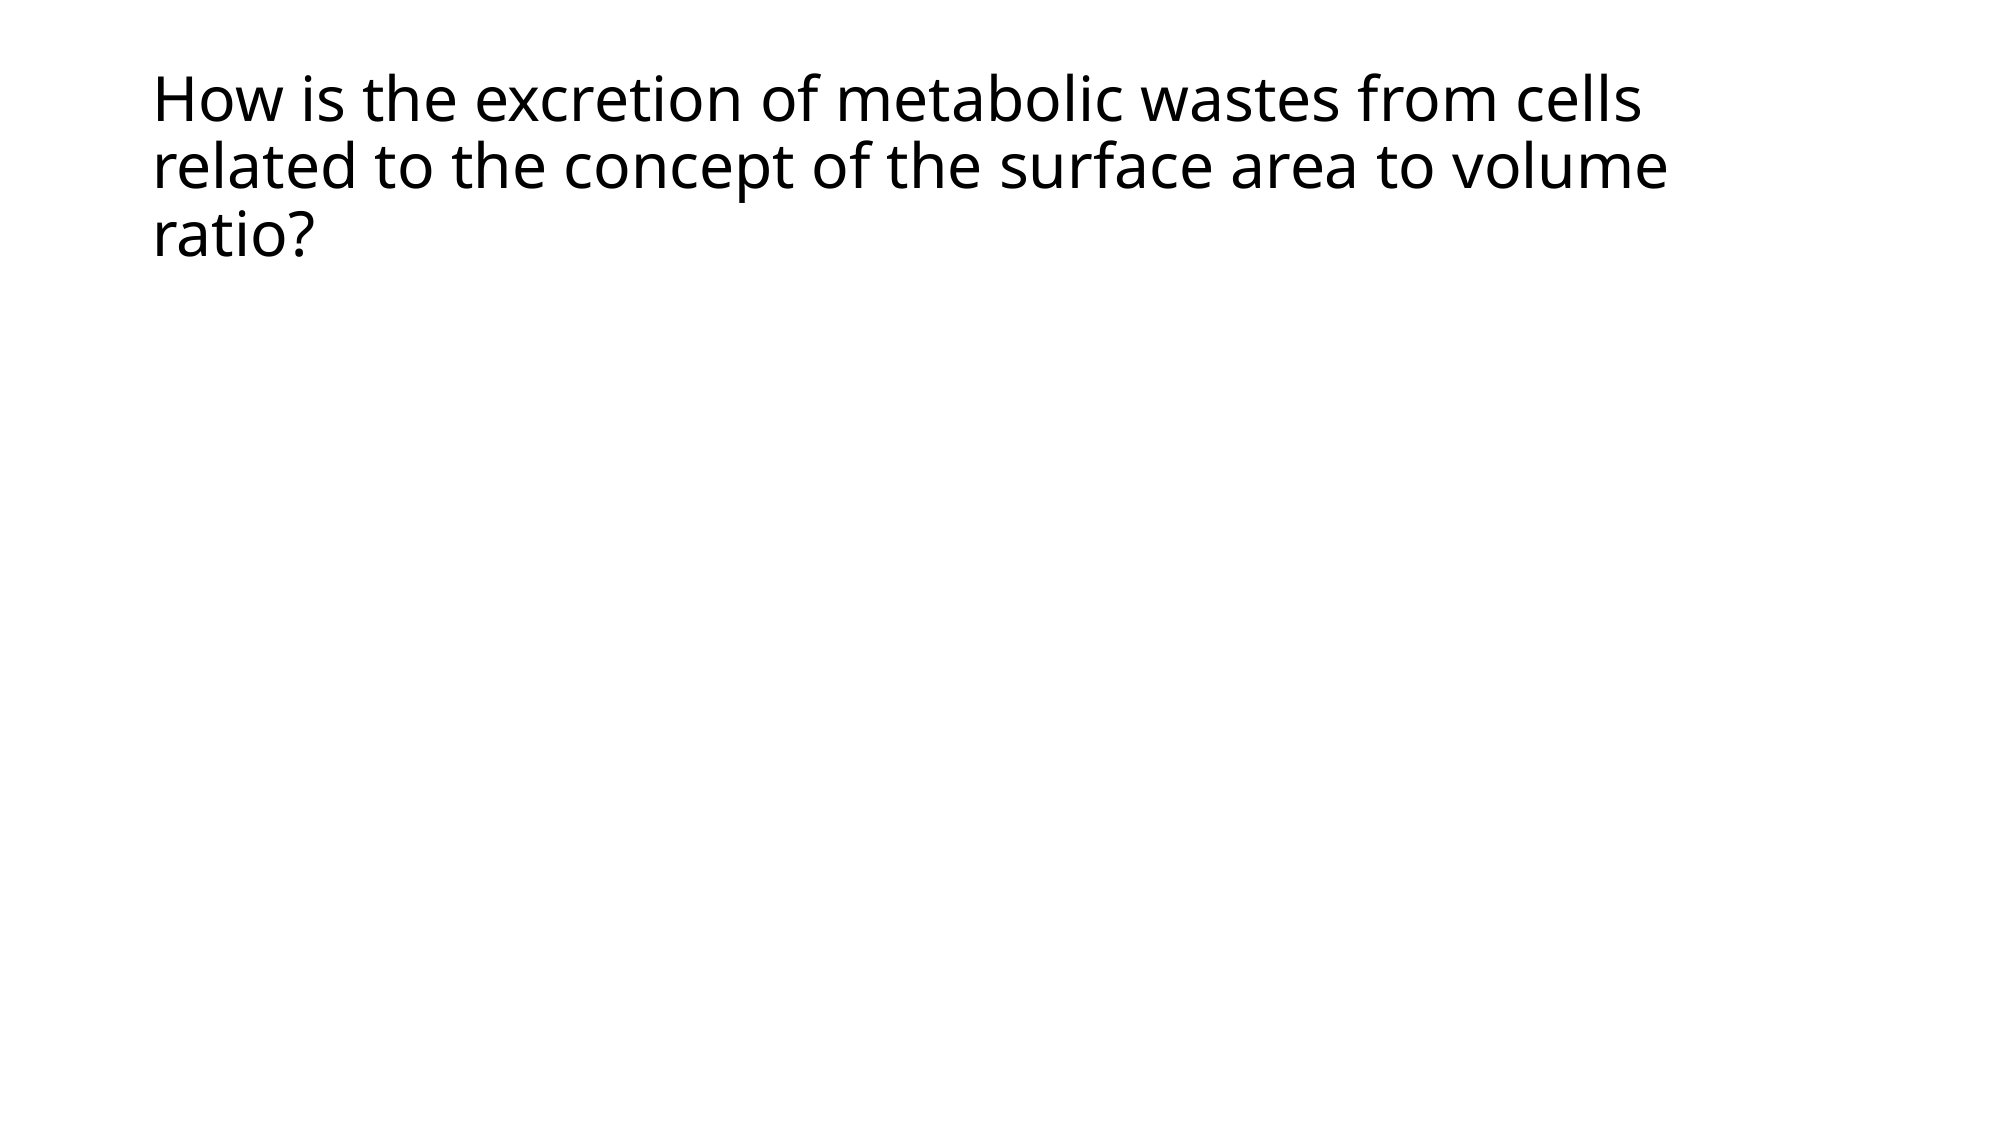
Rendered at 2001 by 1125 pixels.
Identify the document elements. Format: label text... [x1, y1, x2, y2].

title How is the excretion of metabolic wastes from cells related to the concept of the surface area to volume ratio? [137, 59, 1863, 278]
